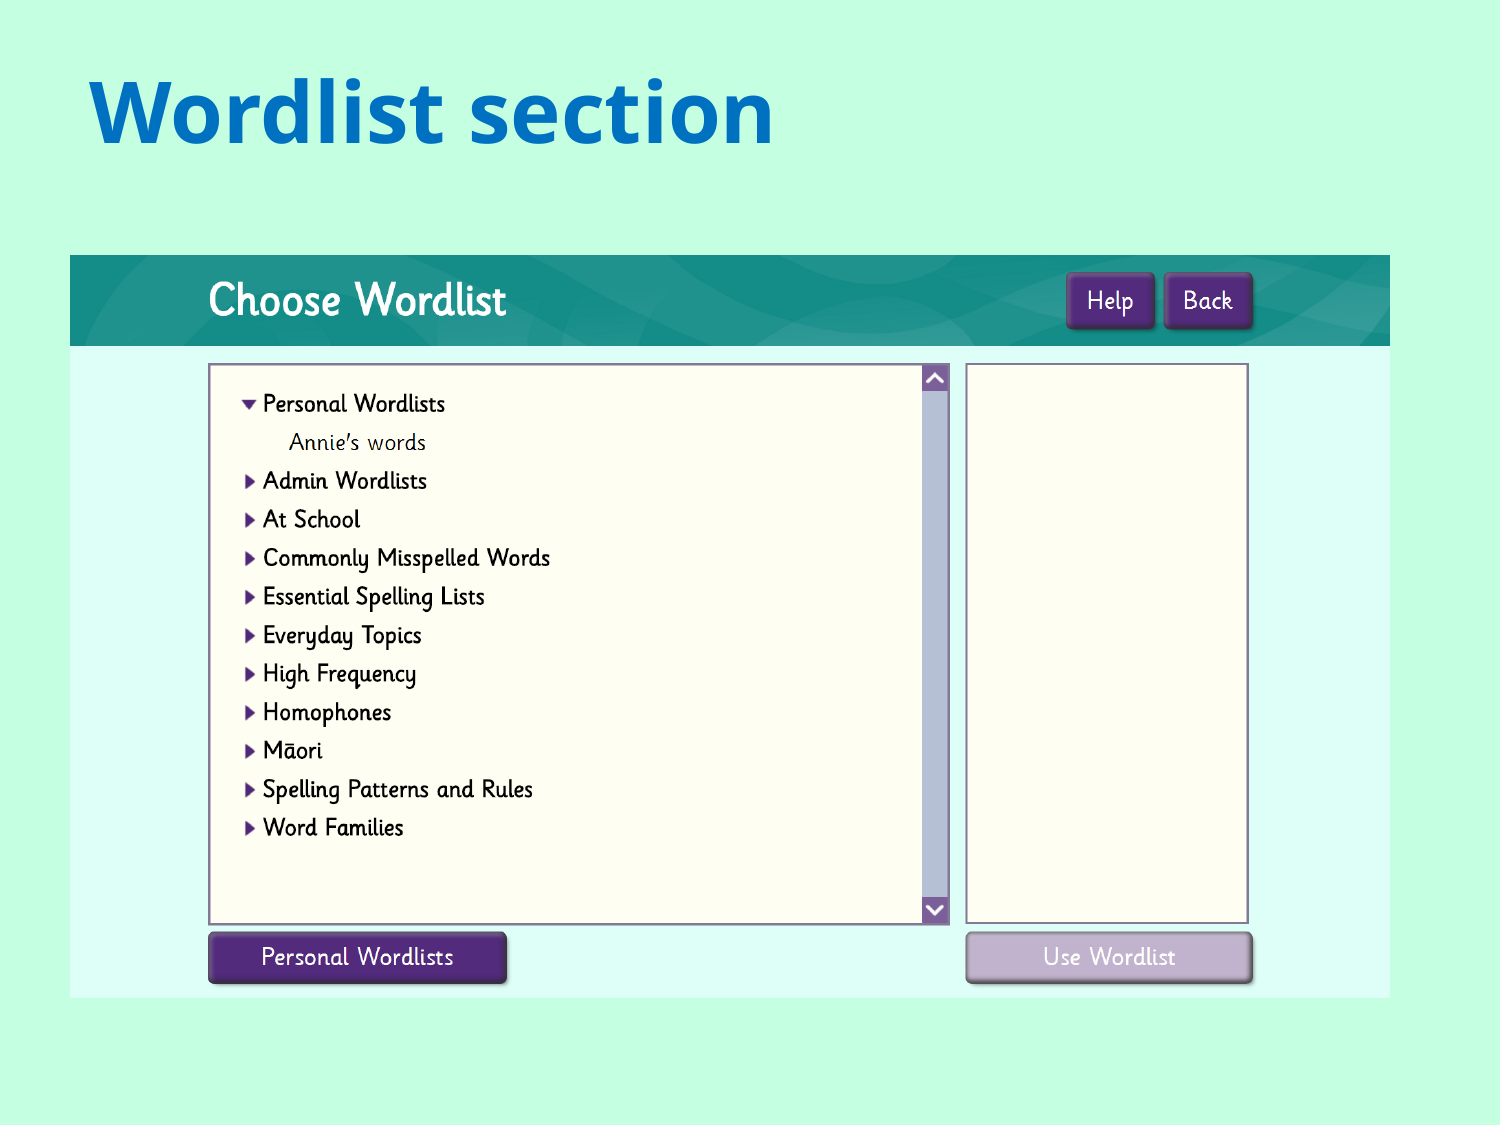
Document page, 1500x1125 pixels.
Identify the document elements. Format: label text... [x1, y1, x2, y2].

title Wordlist section [75, 45, 1425, 173]
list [69, 255, 1391, 998]
